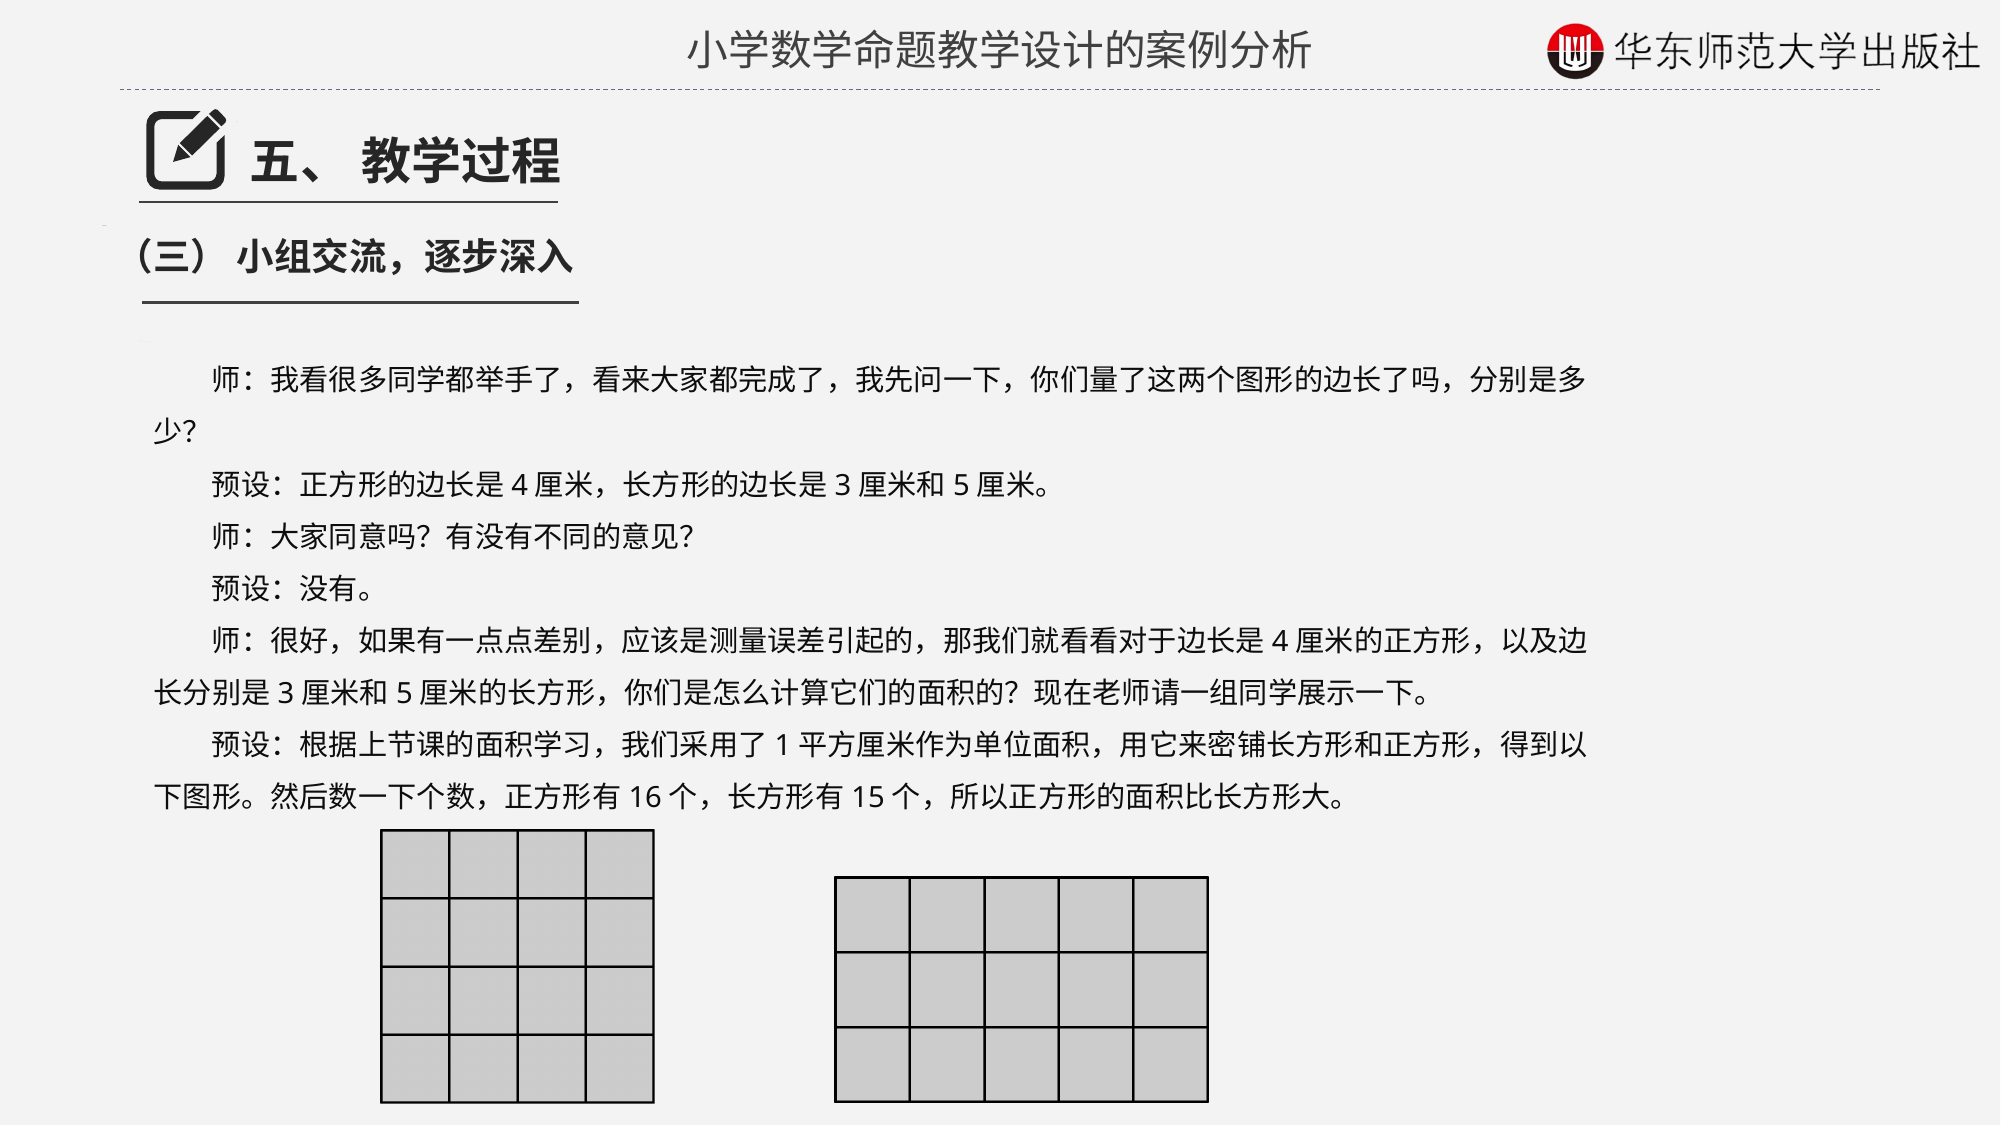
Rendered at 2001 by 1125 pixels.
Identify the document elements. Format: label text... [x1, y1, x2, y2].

text_box 师：我看很多同学都举手了，看来大家都完成了，我先问一下，你们量了这两个图形的边长了吗，分别是多少？ 预设：正方形的边长是4厘米，长方形的边长是3厘米和5厘米。 师：大家同意吗？有没有不同的意见？ 预设：没有。 师：很好，如果有一点点差别，应该是测量误差引起的，那我们就看看对于边长是4厘米的正方形，以及边长分别是3厘米和5厘米的长方形，你们是怎么计算它们的面积的？现在老师请一组同学展示一下。 预设：根据上节课的面积学习，我们采用了1平方厘米作为单位面积，用它来密铺长方形和正方形，得到以下图形。然后数一下个数，正方形有16个，长方形有15个，所以正方形的面积比长方形大。 [138, 337, 1618, 821]
picture [834, 876, 1209, 1103]
text_box （三） 小组交流，逐步深入 [101, 225, 692, 286]
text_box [1536, 13, 1989, 83]
text_box [146, 111, 225, 190]
text_box 五、 教学过程 [235, 121, 1147, 197]
text_box 小学数学命题教学设计的案例分析 [680, 23, 1320, 74]
text_box [208, 109, 227, 127]
picture [380, 829, 655, 1104]
